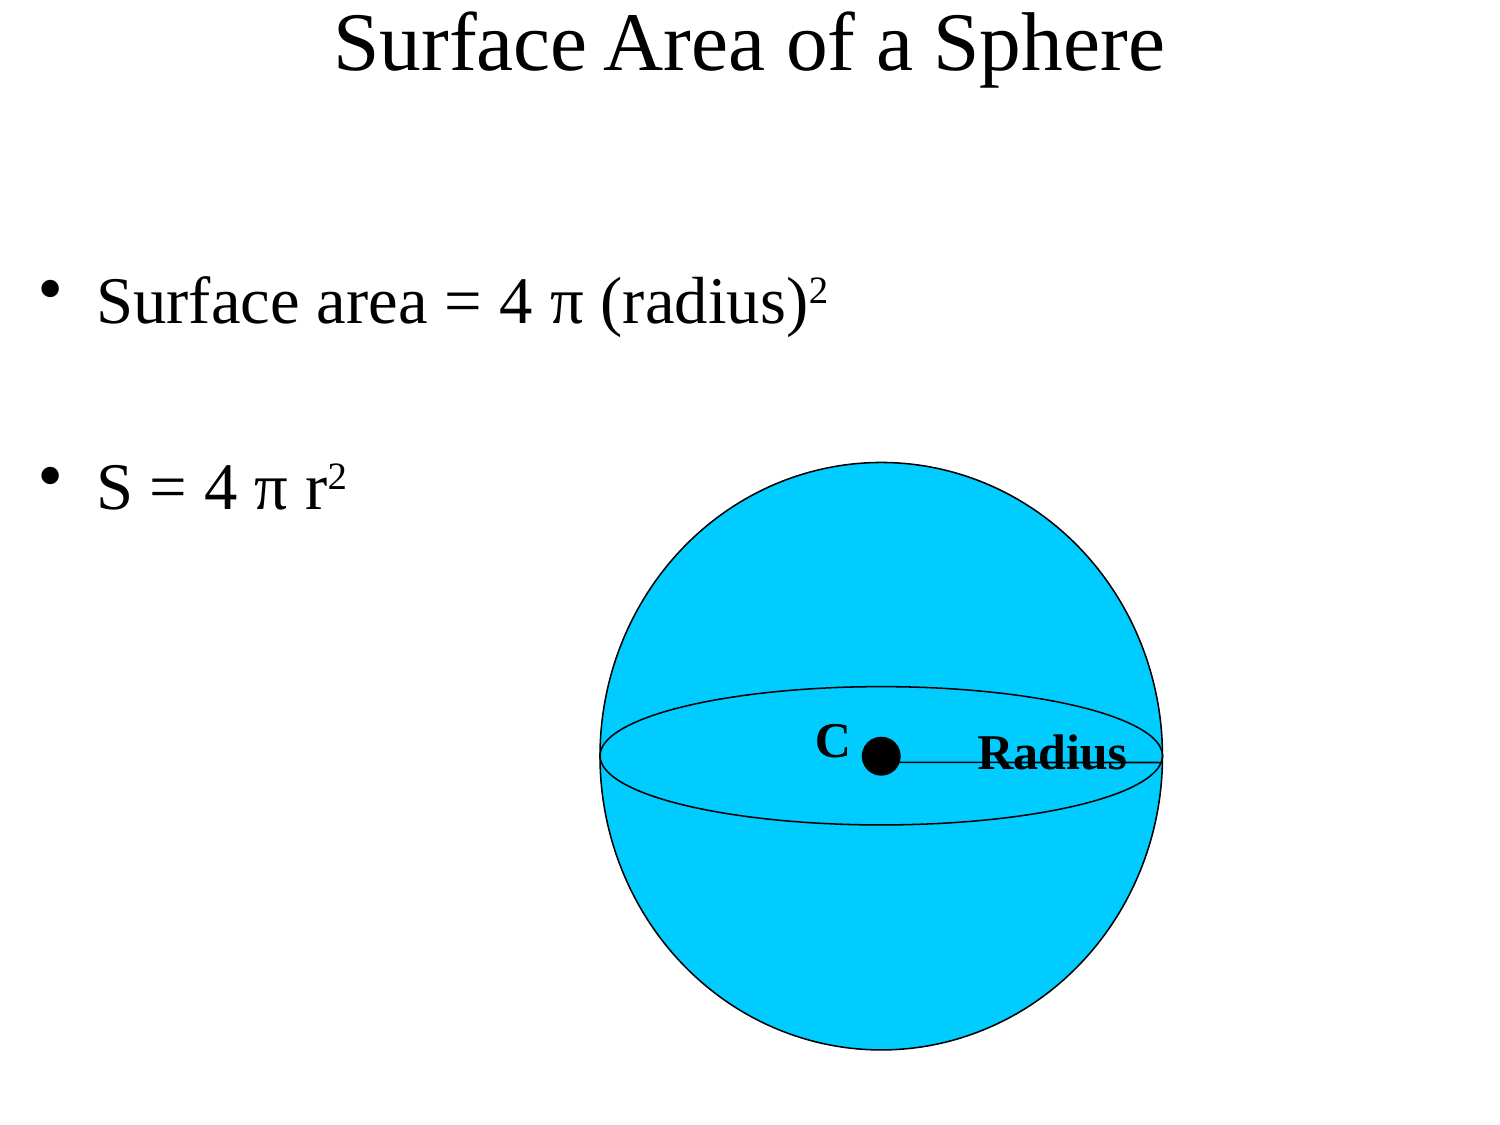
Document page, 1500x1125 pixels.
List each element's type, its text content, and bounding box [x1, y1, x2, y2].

text_box Radius [962, 712, 1213, 788]
text_box [600, 462, 1160, 750]
text_box C [799, 699, 875, 775]
text_box [600, 686, 1131, 825]
text_box [875, 737, 901, 775]
text_box [600, 762, 1161, 1050]
list Surface area = 4 π (radius)2 S = 4 π r2 [24, 62, 1500, 1125]
title Surface Area of a Sphere [0, 0, 1500, 76]
